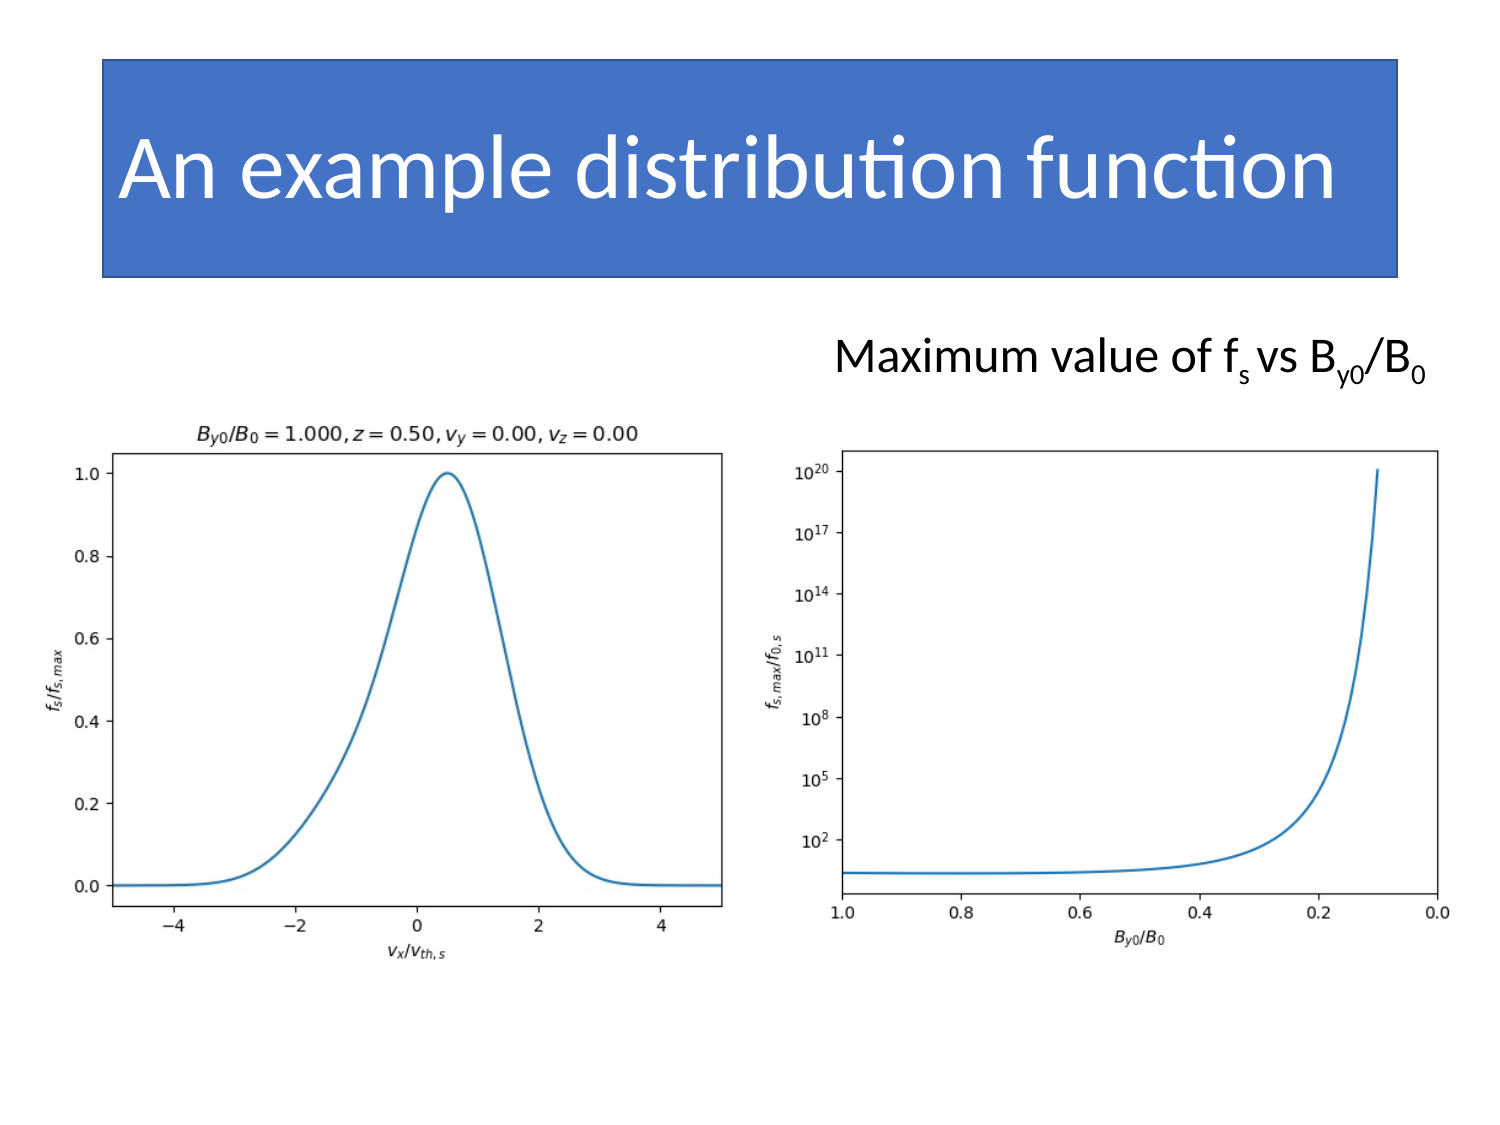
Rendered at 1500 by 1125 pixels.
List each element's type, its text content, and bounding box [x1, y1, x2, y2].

title An example distribution function [102, 59, 1398, 278]
picture [746, 381, 1500, 957]
text_box Maximum value of fs vs By0/B0 [819, 314, 1441, 381]
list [13, 381, 801, 972]
